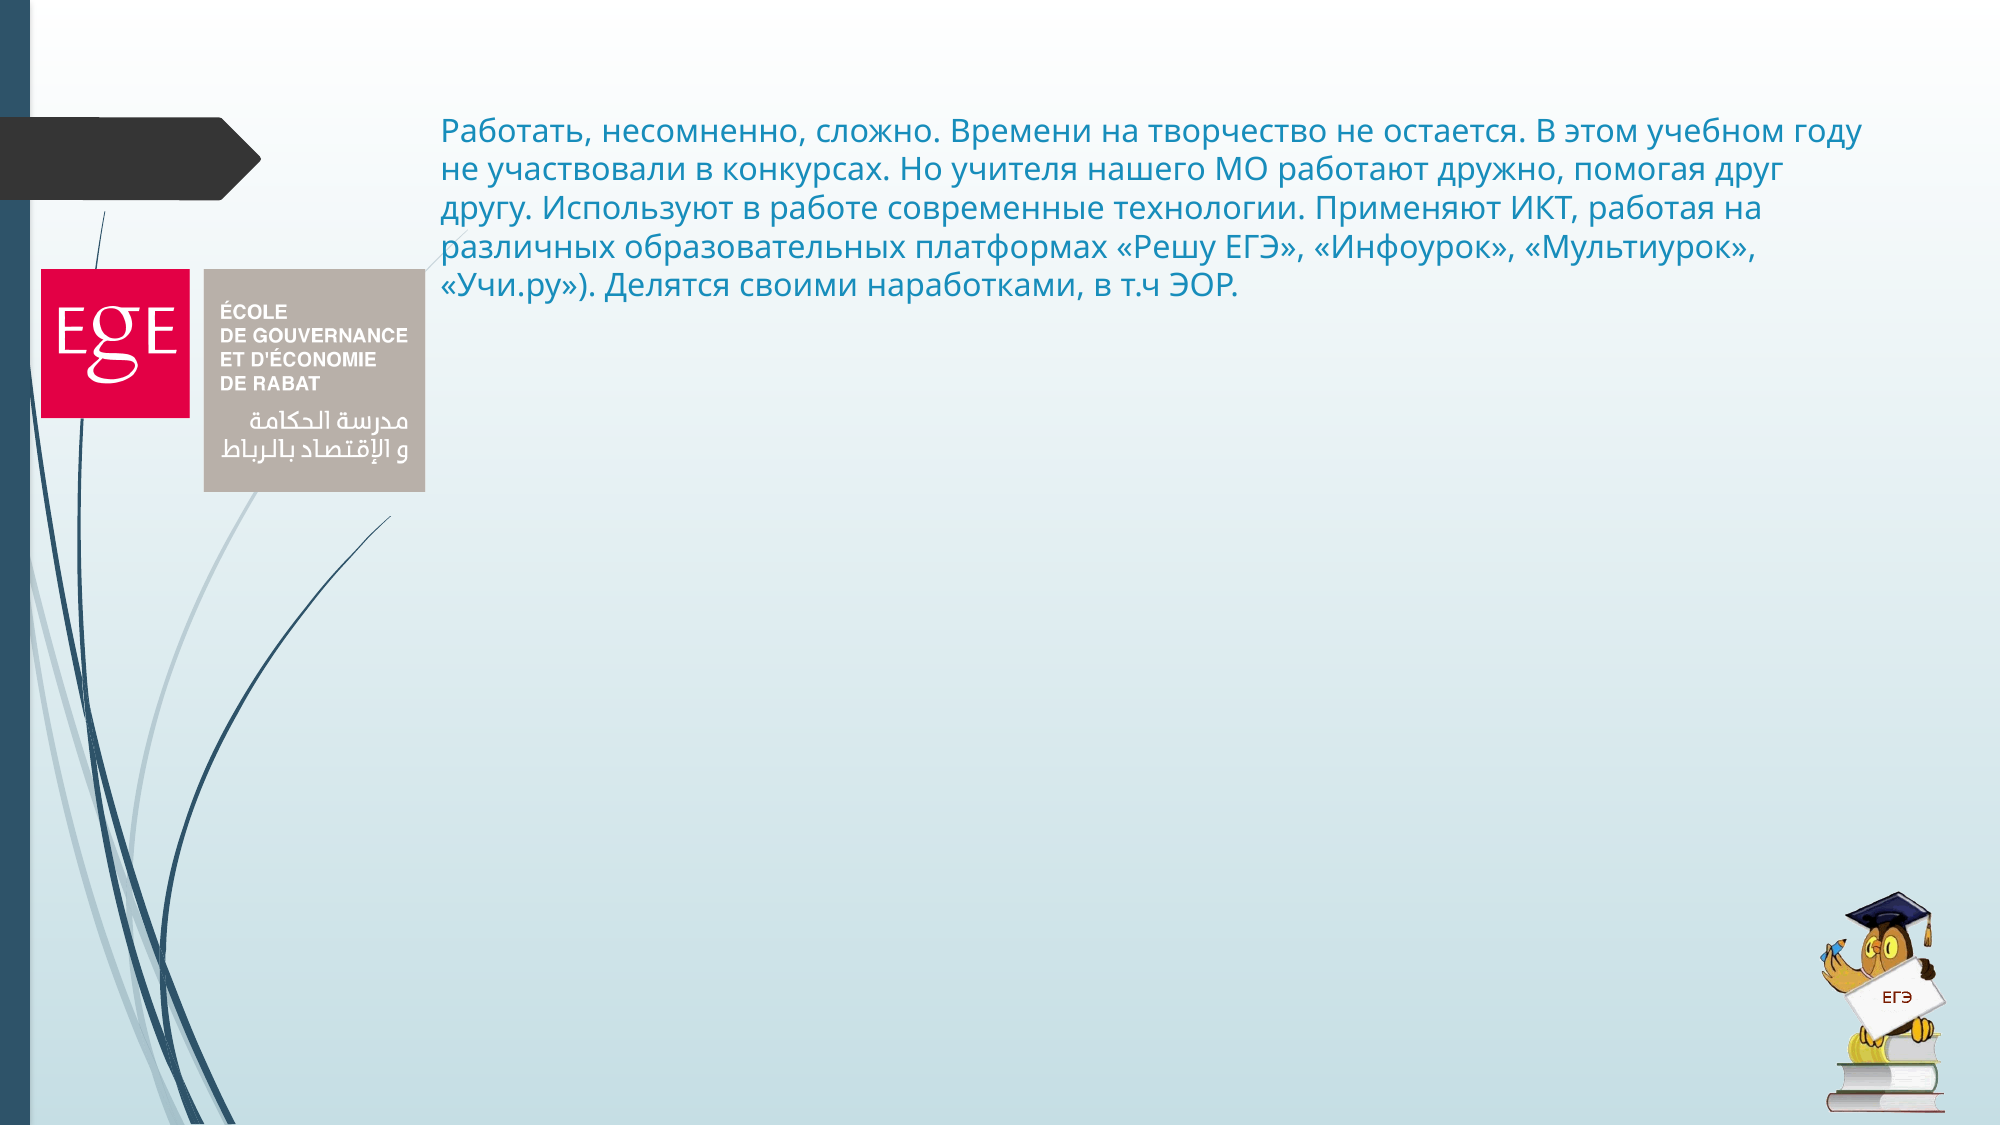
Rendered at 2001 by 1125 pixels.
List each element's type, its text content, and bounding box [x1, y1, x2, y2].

picture [41, 269, 426, 492]
picture [1765, 882, 2000, 1125]
title Работать, несомненно, сложно. Времени на творчество не остается. В этом учебном году не участвовали в конкурсах. Но учителя нашего МО работают дружно, помогая друг другу. Используют в работе современные технологии. Применяют ИКТ, работая на различных образовательных платформах «Решу ЕГЭ», «Инфоурок», «Мультиурок», «Учи.ру»). Делятся своими наработками, в т.ч ЭОР. [425, 102, 1888, 313]
